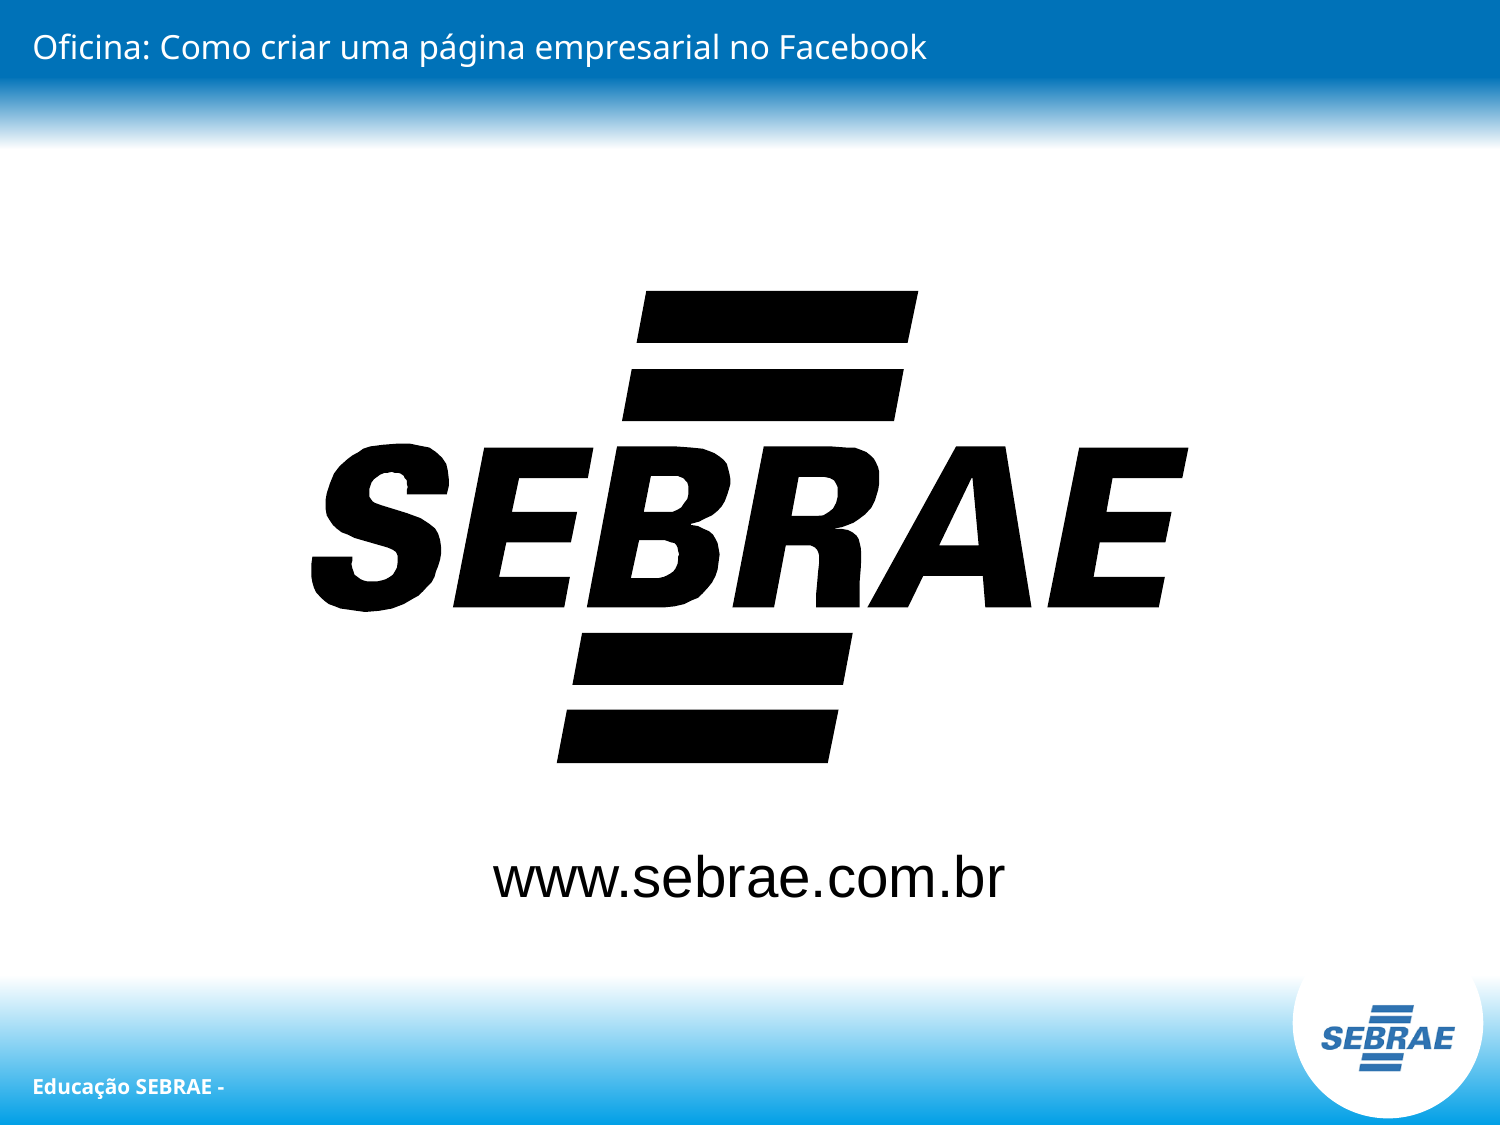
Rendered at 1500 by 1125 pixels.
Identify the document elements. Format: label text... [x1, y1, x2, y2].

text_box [311, 290, 1189, 764]
text_box www.sebrae.com.br [478, 831, 1021, 917]
picture [1316, 999, 1463, 1076]
